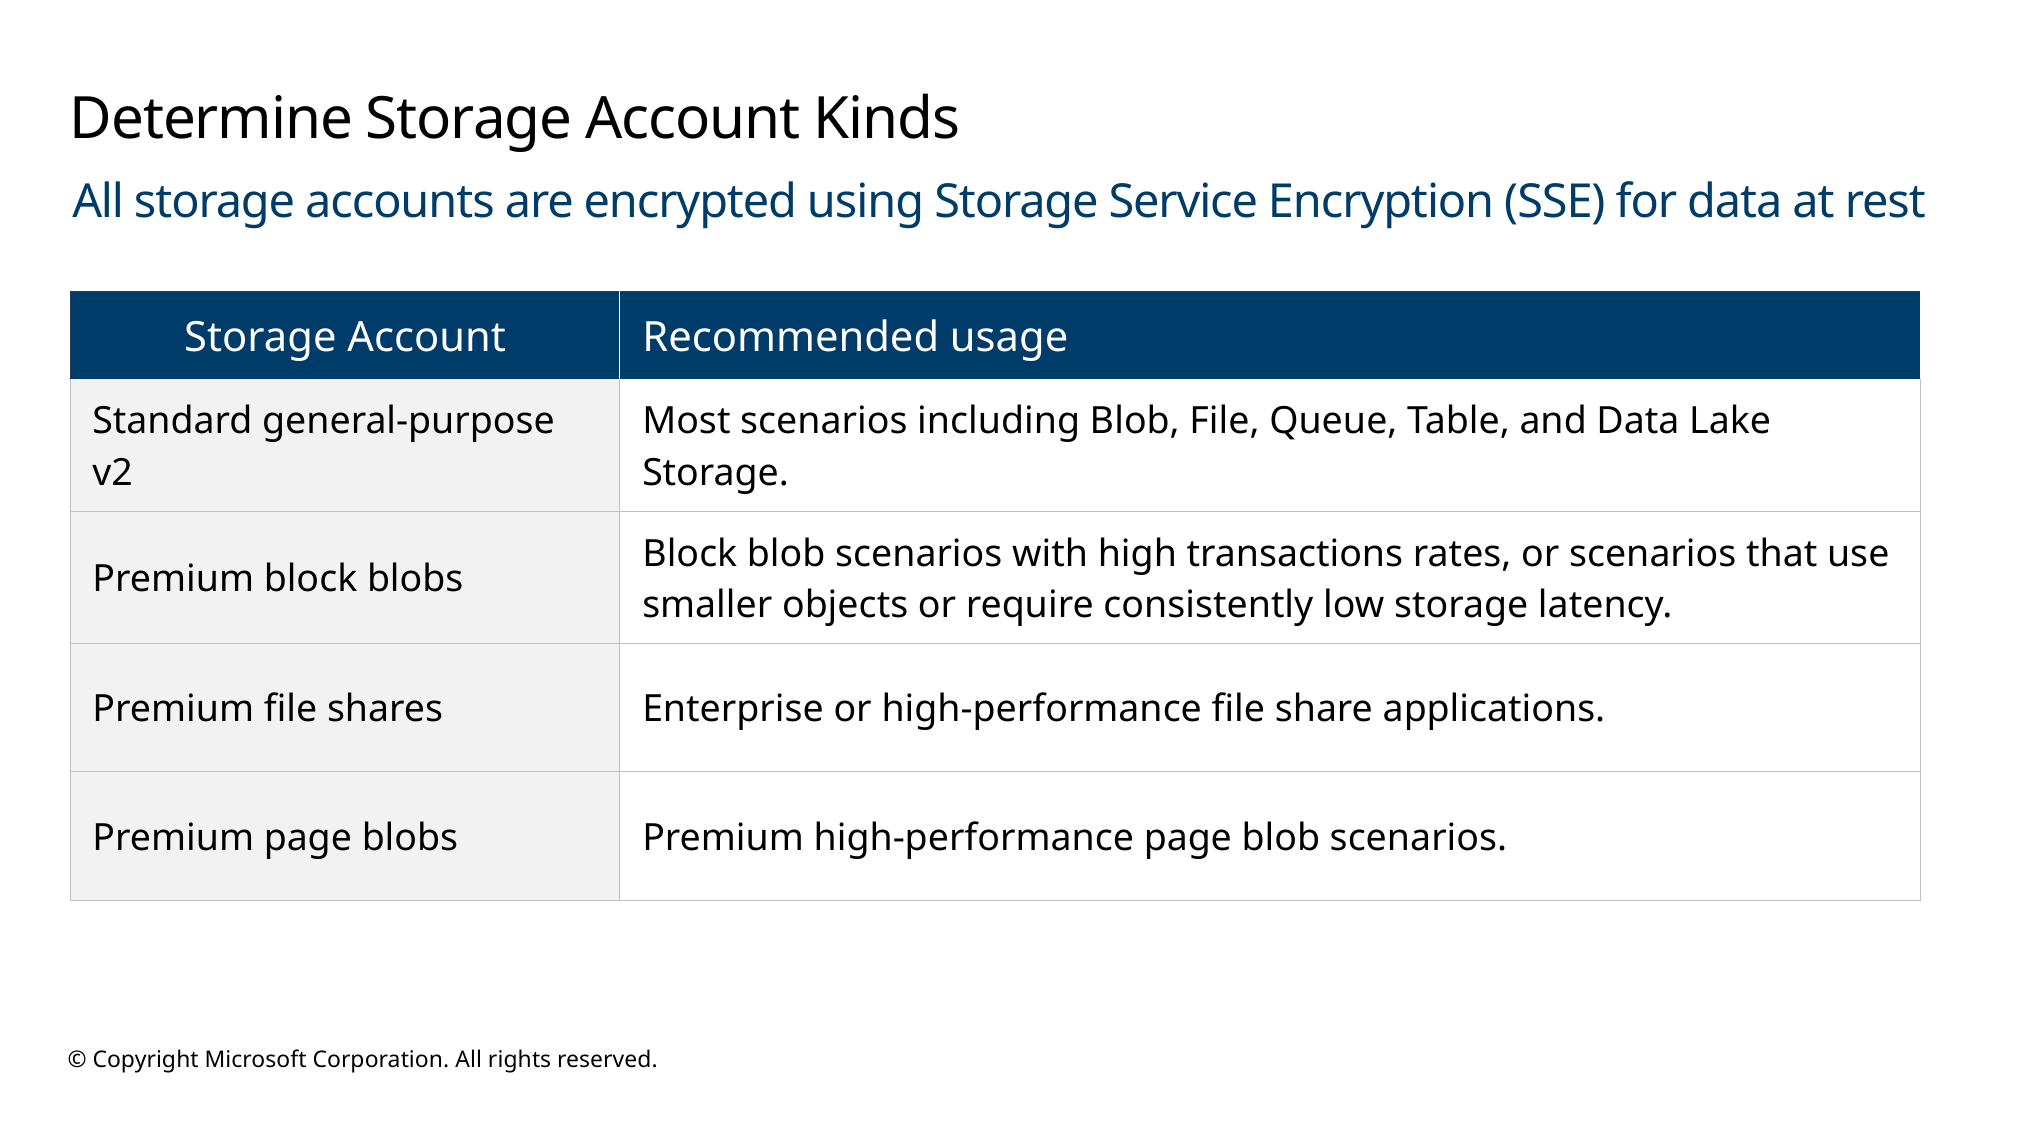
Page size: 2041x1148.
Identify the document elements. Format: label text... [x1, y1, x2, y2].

table_cell Premium block blobs [71, 512, 619, 643]
table_cell Block blob scenarios with high transactions rates, or scenarios that use smaller objects or require consistently low storage latency. [620, 512, 1920, 643]
table_cell Premium file shares [71, 644, 619, 771]
table_header Storage Account [71, 292, 619, 379]
table_cell Most scenarios including Blob, File, Queue, Table, and Data Lake Storage. [620, 379, 1920, 511]
table_cell Enterprise or high-performance file share applications. [620, 644, 1920, 771]
title Determine Storage Account Kinds [70, 73, 1968, 182]
table_cell Premium page blobs [71, 772, 619, 900]
table_cell Standard general-purpose v2 [71, 379, 619, 511]
table_cell Premium high-performance page blob scenarios. [620, 772, 1920, 900]
table_header Recommended usage [620, 292, 1920, 379]
list All storage accounts are encrypted using Storage Service Encryption (SSE) for data at rest [72, 163, 1970, 236]
